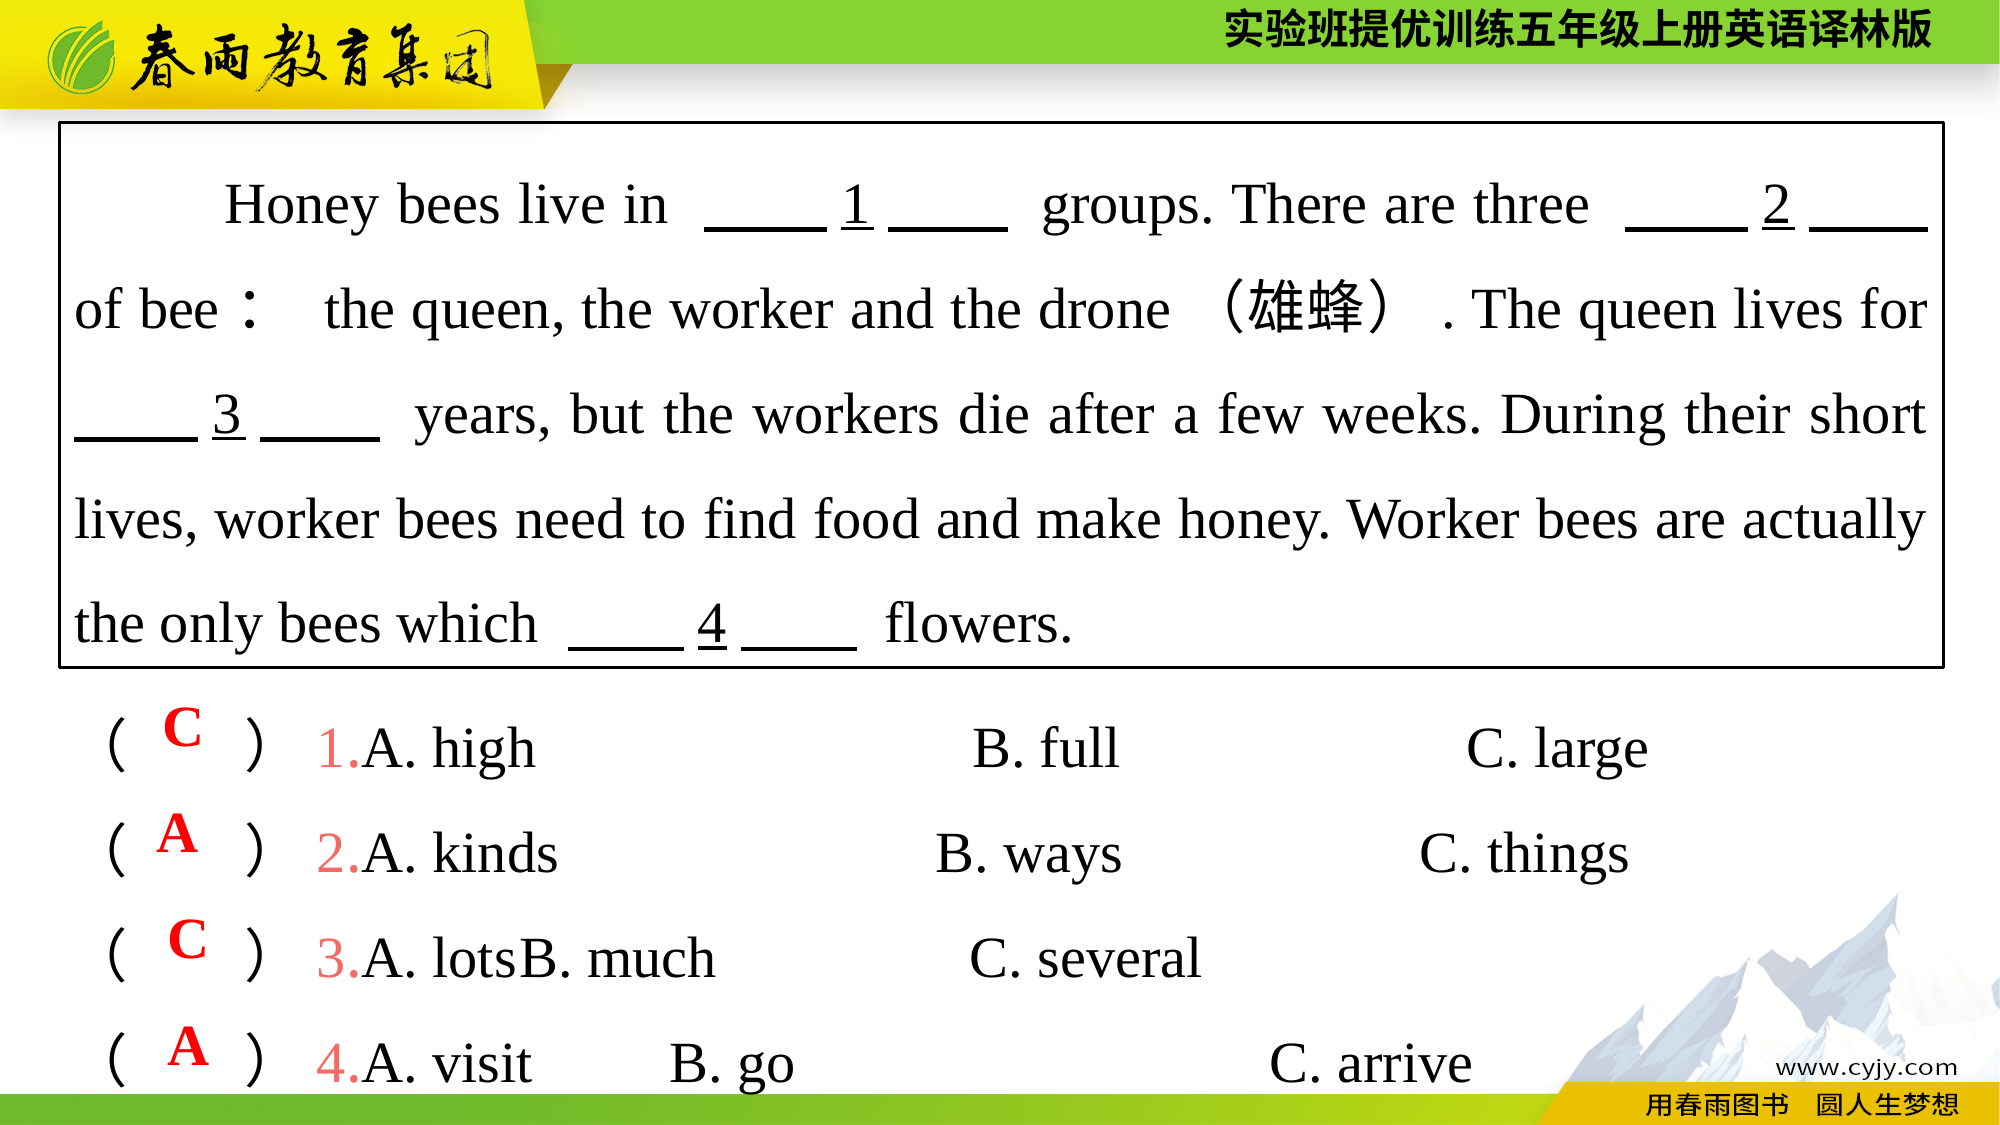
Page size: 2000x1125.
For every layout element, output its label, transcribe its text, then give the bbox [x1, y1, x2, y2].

text_box （ ）1.A. high B. full C. large （ ）2.A. kinds B. ways C. things （ ）3.A. lots B. much C. several （ ）4.A. visit B. go C. arrive [54, 666, 1939, 1102]
text_box C [153, 893, 225, 978]
text_box C [147, 680, 219, 766]
picture [0, 0, 2000, 1125]
text_box A [141, 786, 213, 872]
list Honey bees live in 1 groups. There are three 2 of bee： the queen, the worker and the drone（雄蜂）. The queen lives for 3 years, but the workers die after a few weeks. During their short lives, worker bees need to find food and make honey. Worker bees are actually the only bees which 4 flowers. [59, 122, 1944, 668]
text_box A [153, 999, 225, 1085]
